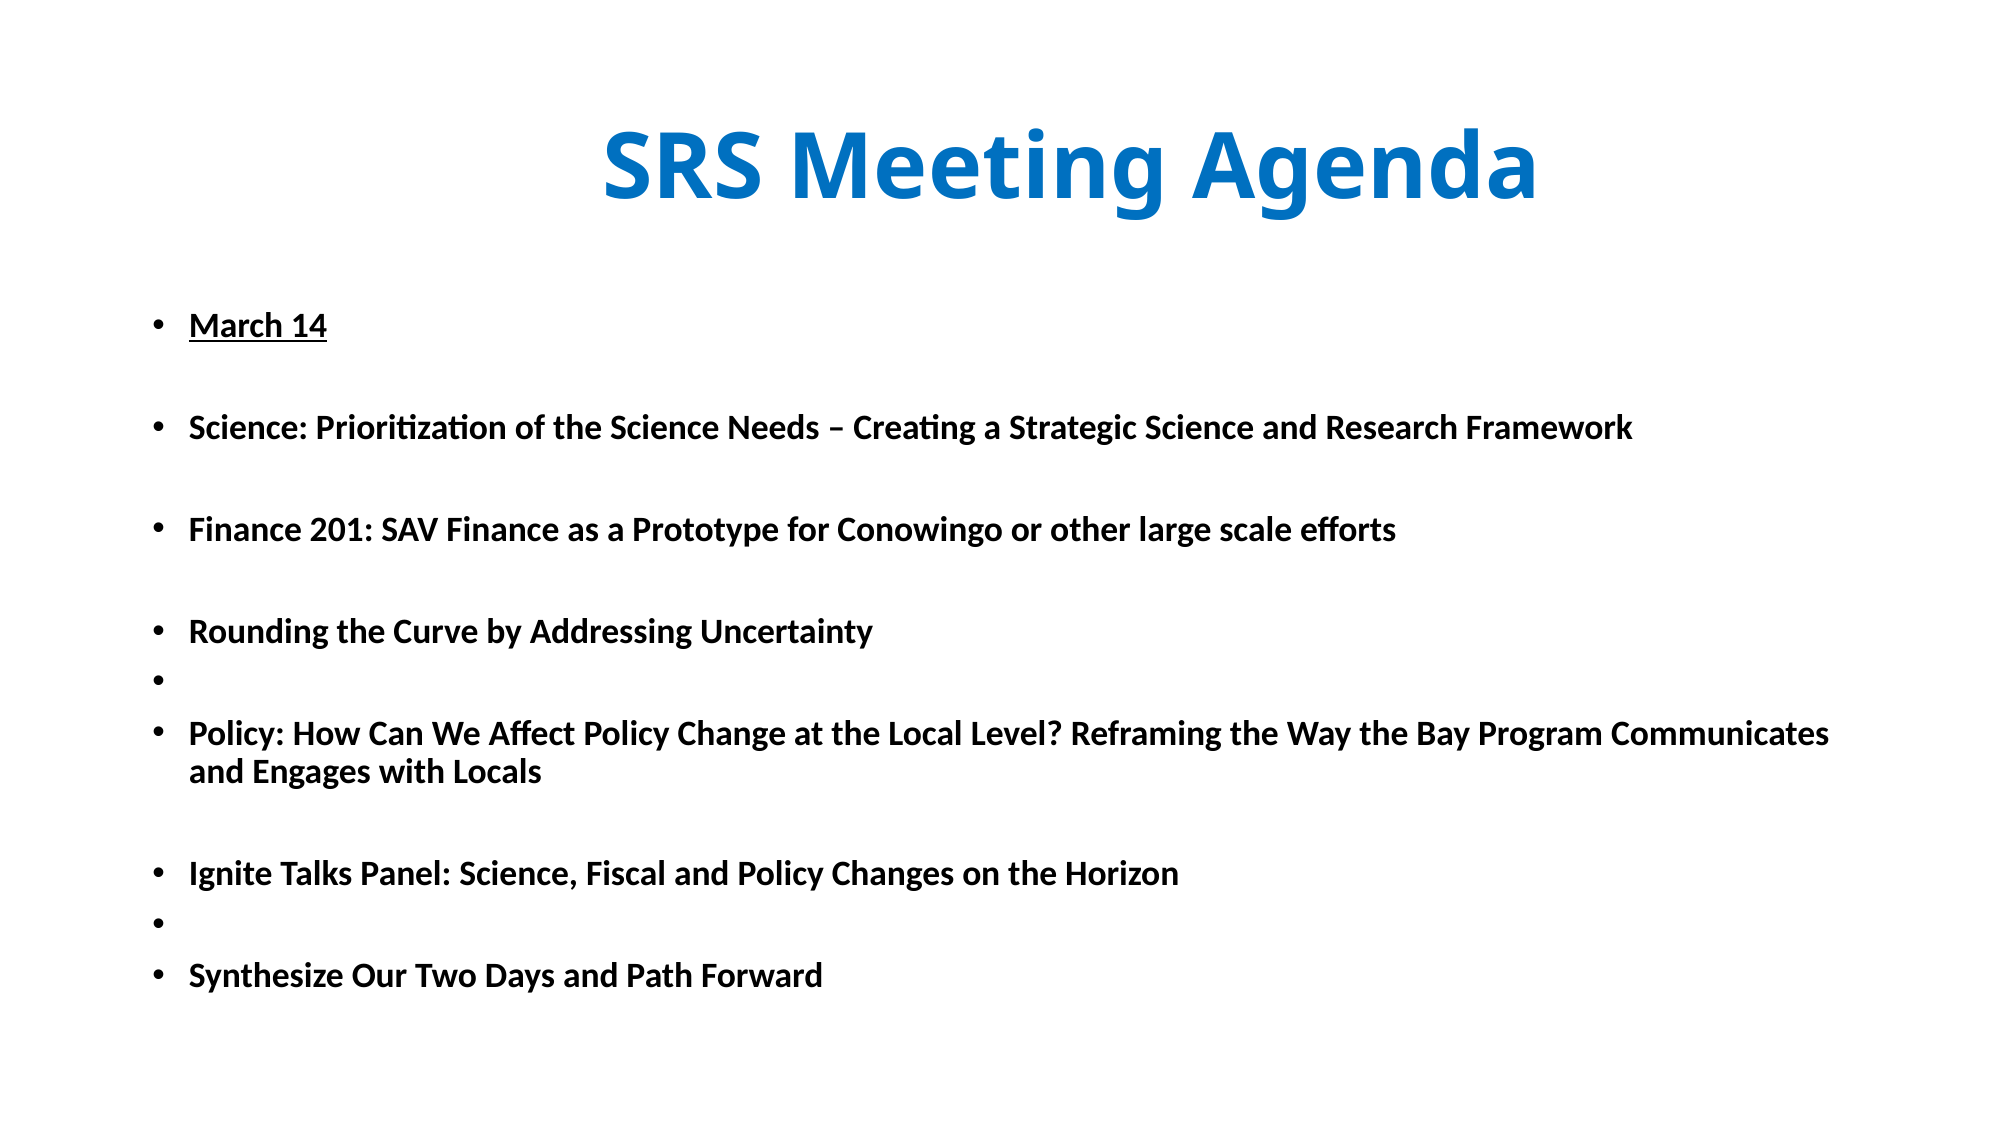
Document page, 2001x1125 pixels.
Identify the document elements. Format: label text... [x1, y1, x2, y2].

list March 14 Science: Prioritization of the Science Needs – Creating a Strategic Science and Research Framework Finance 201: SAV Finance as a Prototype for Conowingo or other large scale efforts Rounding the Curve by Addressing Uncertainty Policy: How Can We Affect Policy Change at the Local Level? Reframing the Way the Bay Program Communicates and Engages with Locals Ignite Talks Panel: Science, Fiscal and Policy Changes on the Horizon Synthesize Our Two Days and Path Forward [137, 299, 1863, 1014]
title SRS Meeting Agenda [137, 59, 1863, 278]
